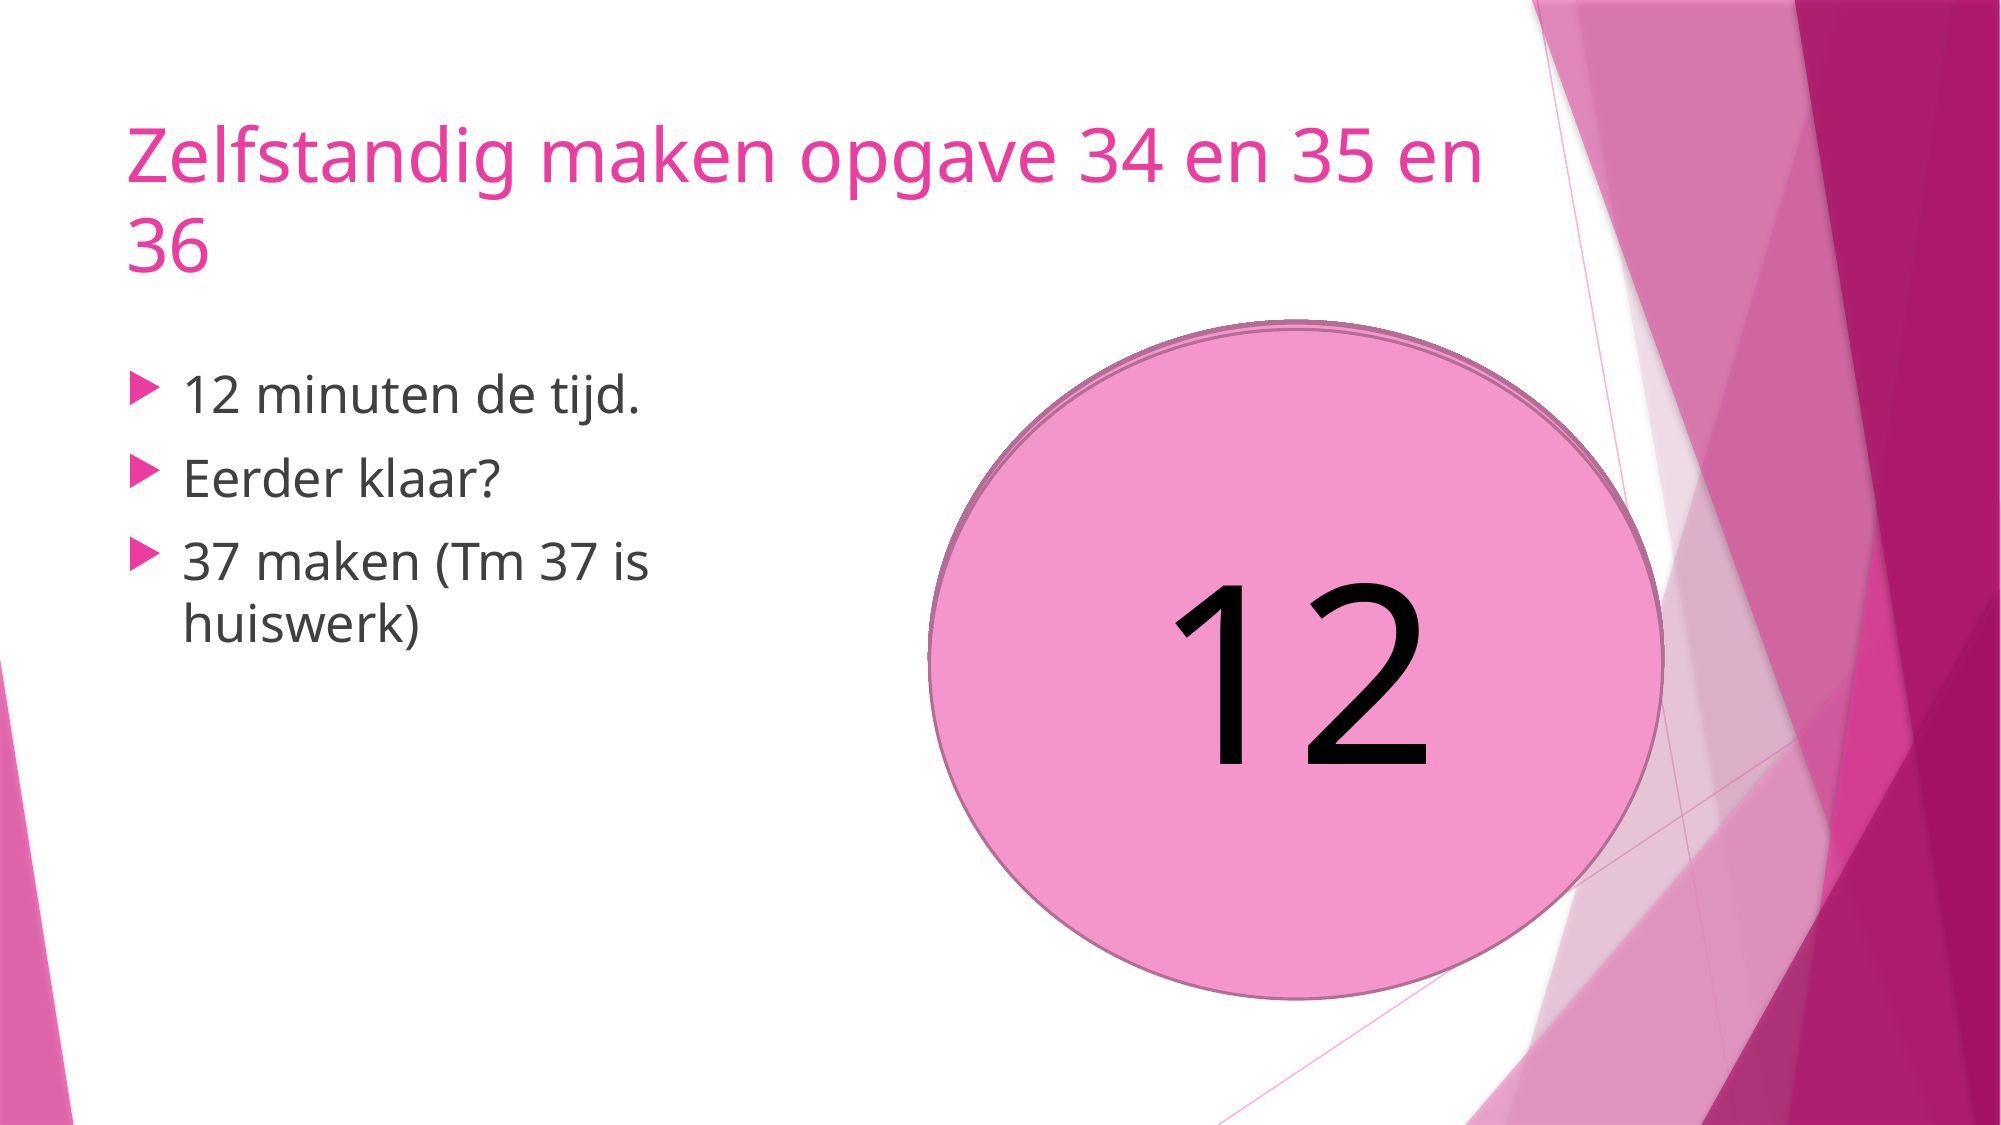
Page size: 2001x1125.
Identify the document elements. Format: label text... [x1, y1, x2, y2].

text_box 12 [927, 327, 1665, 1001]
list 12 minuten de tijd. Eerder klaar? 37 maken (Tm 37 is huiswerk) [111, 354, 831, 962]
title Zelfstandig maken opgave 34 en 35 en 36 [111, 99, 1522, 317]
text_box 11 [930, 321, 1662, 621]
